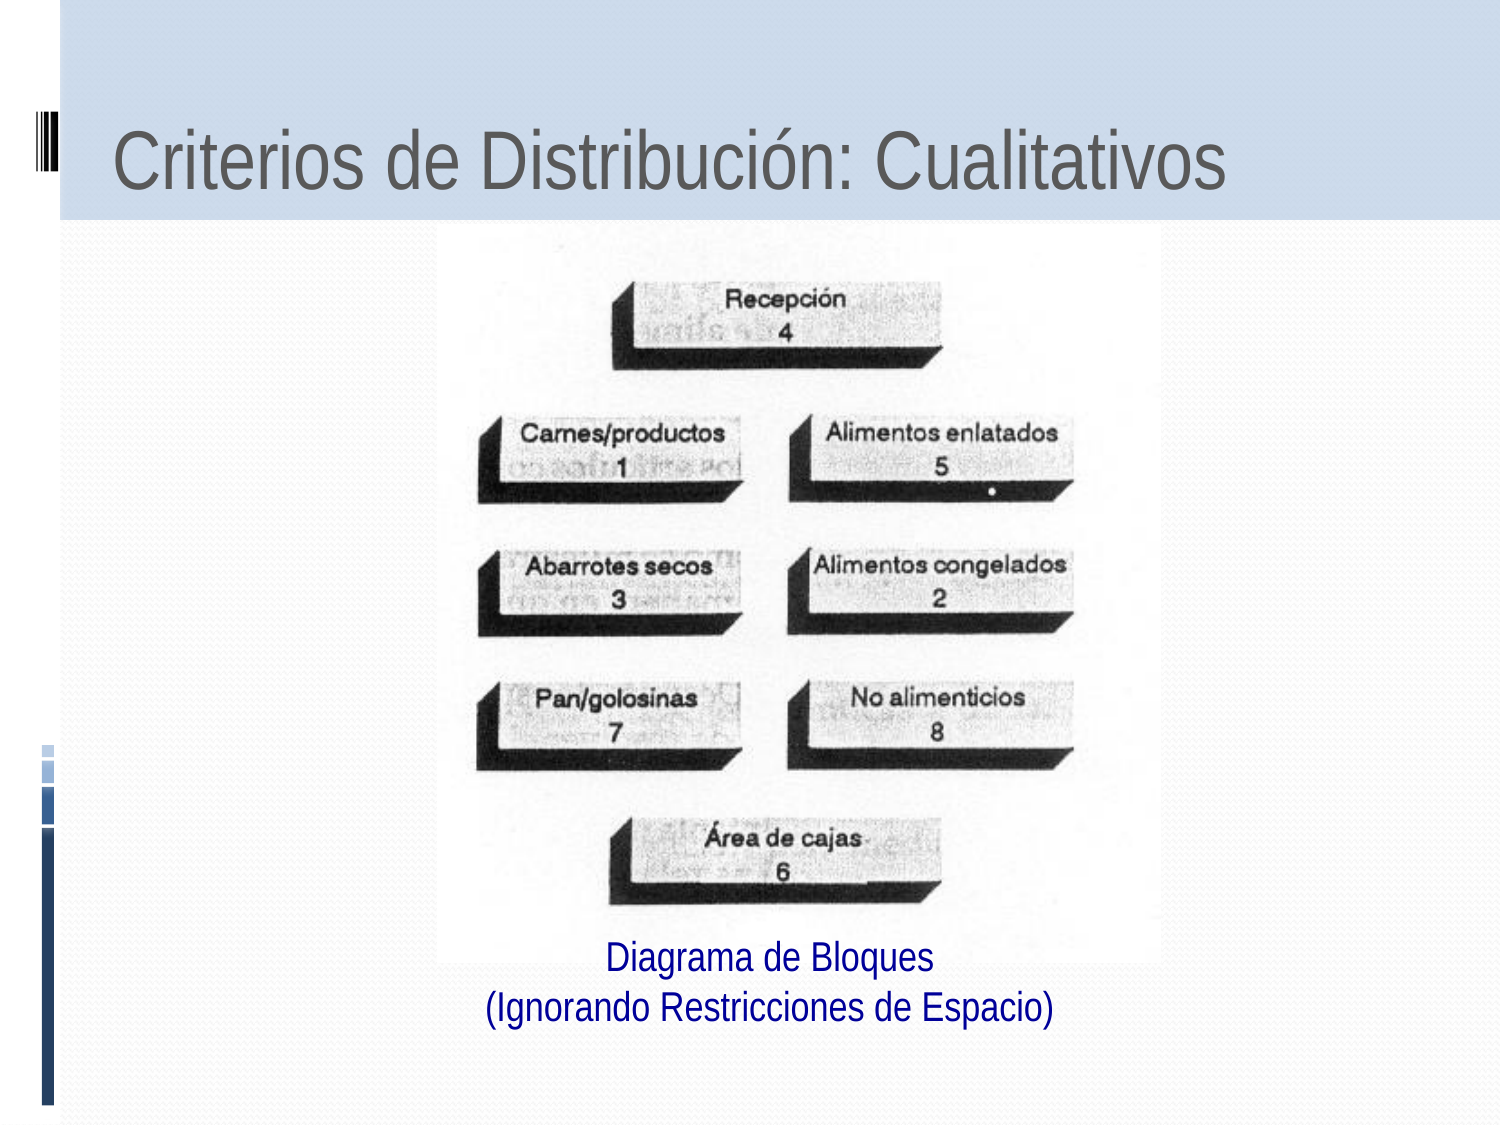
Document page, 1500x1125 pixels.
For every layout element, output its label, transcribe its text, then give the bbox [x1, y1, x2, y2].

title Criterios de Distribución: Cualitativos [111, 18, 1436, 207]
picture [437, 224, 1161, 963]
text_box Diagrama de Bloques (Ignorando Restricciones de Espacio) [470, 975, 1070, 1038]
